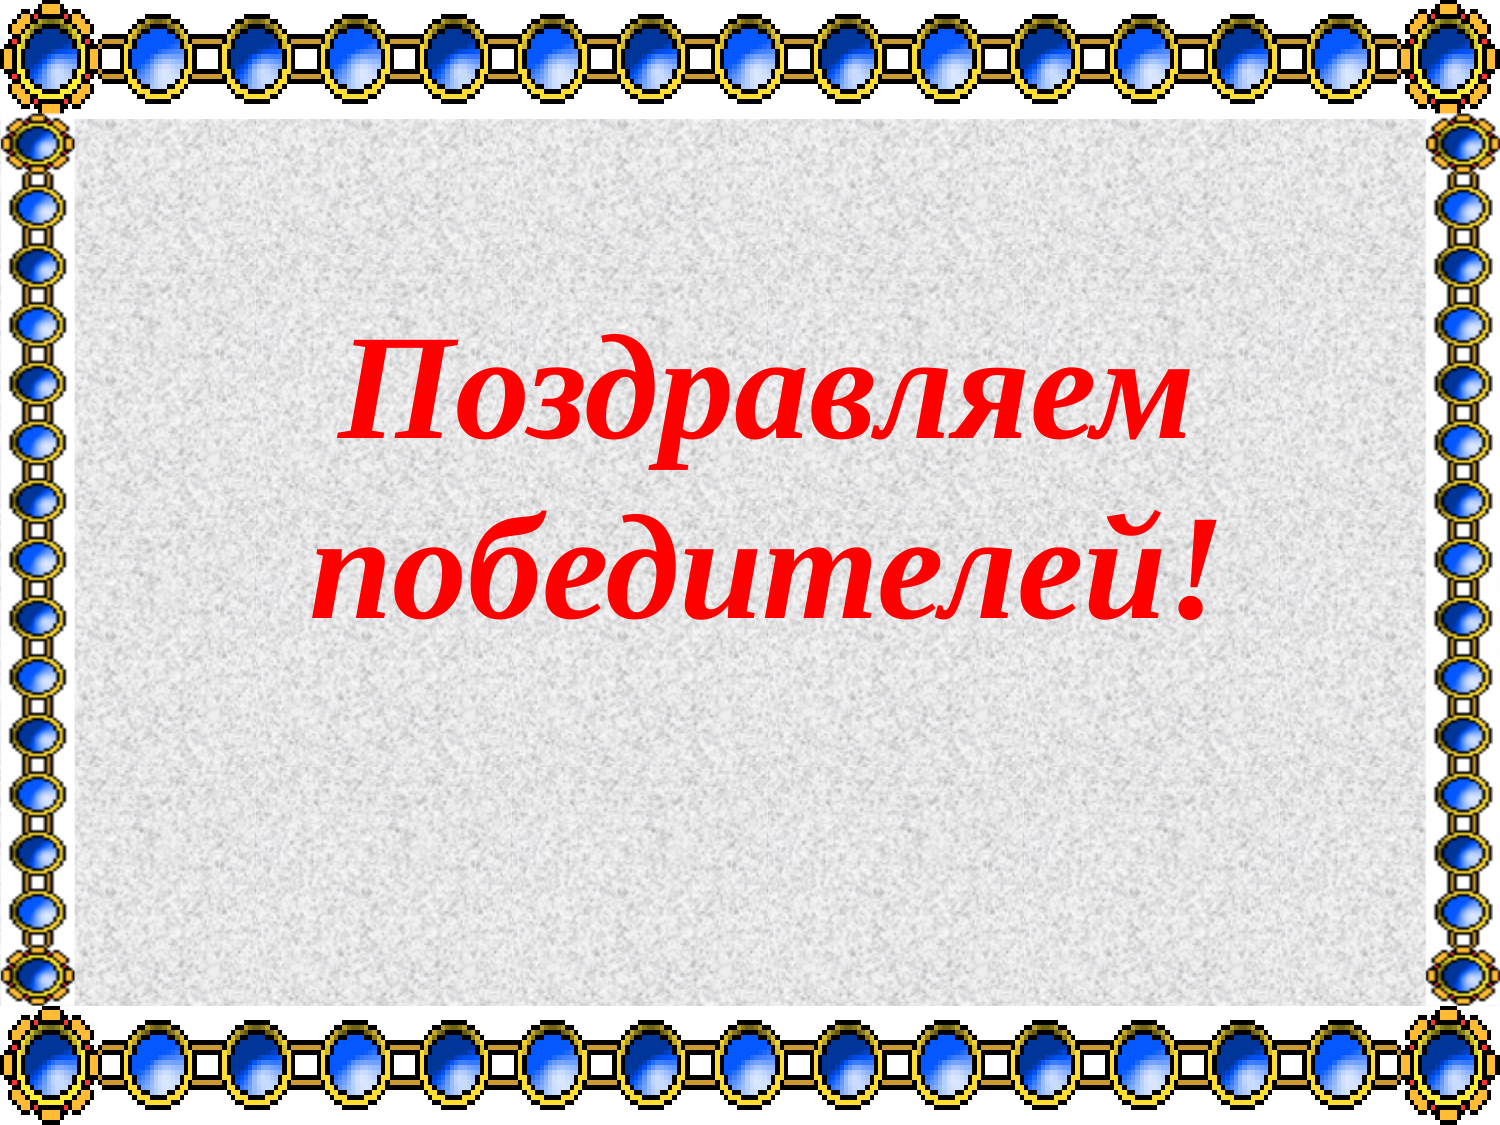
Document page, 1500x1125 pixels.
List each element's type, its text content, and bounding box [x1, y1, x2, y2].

text_box Поздравляем победителей! [281, 281, 1254, 656]
picture [0, 1006, 1500, 1125]
picture [0, 0, 1500, 1005]
